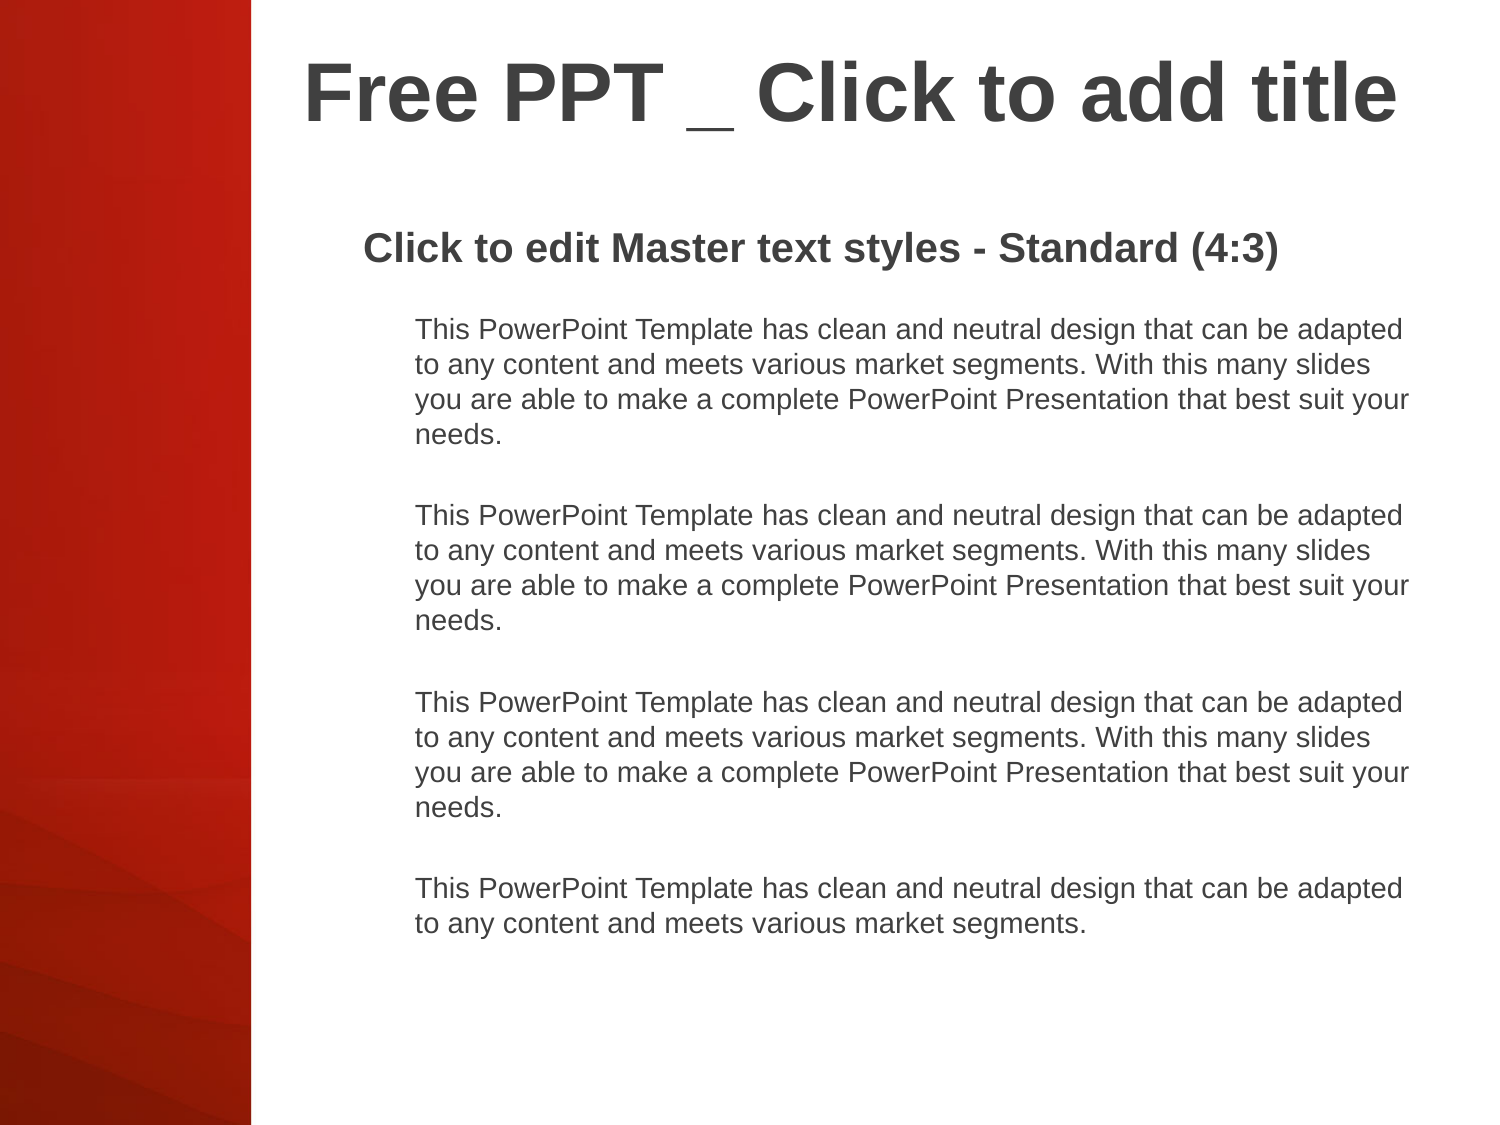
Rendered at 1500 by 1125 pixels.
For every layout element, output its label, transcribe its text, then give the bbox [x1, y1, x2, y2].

list Click to edit Master text styles - Standard (4:3) [348, 208, 1425, 284]
picture [0, 0, 1500, 1125]
list This PowerPoint Template has clean and neutral design that can be adapted to any content and meets various market segments. With this many slides you are able to make a complete PowerPoint Presentation that best suit your needs. This PowerPoint Template has clean and neutral design that can be adapted to any content and meets various market segments. With this many slides you are able to make a complete PowerPoint Presentation that best suit your needs. This PowerPoint Template has clean and neutral design that can be adapted to any content and meets various market segments. With this many slides you are able to make a complete PowerPoint Presentation that best suit your needs. This PowerPoint Template has clean and neutral design that can be adapted to any content and meets various market segments. [350, 302, 1427, 984]
title Free PPT _ Click to add title [265, 0, 1500, 176]
